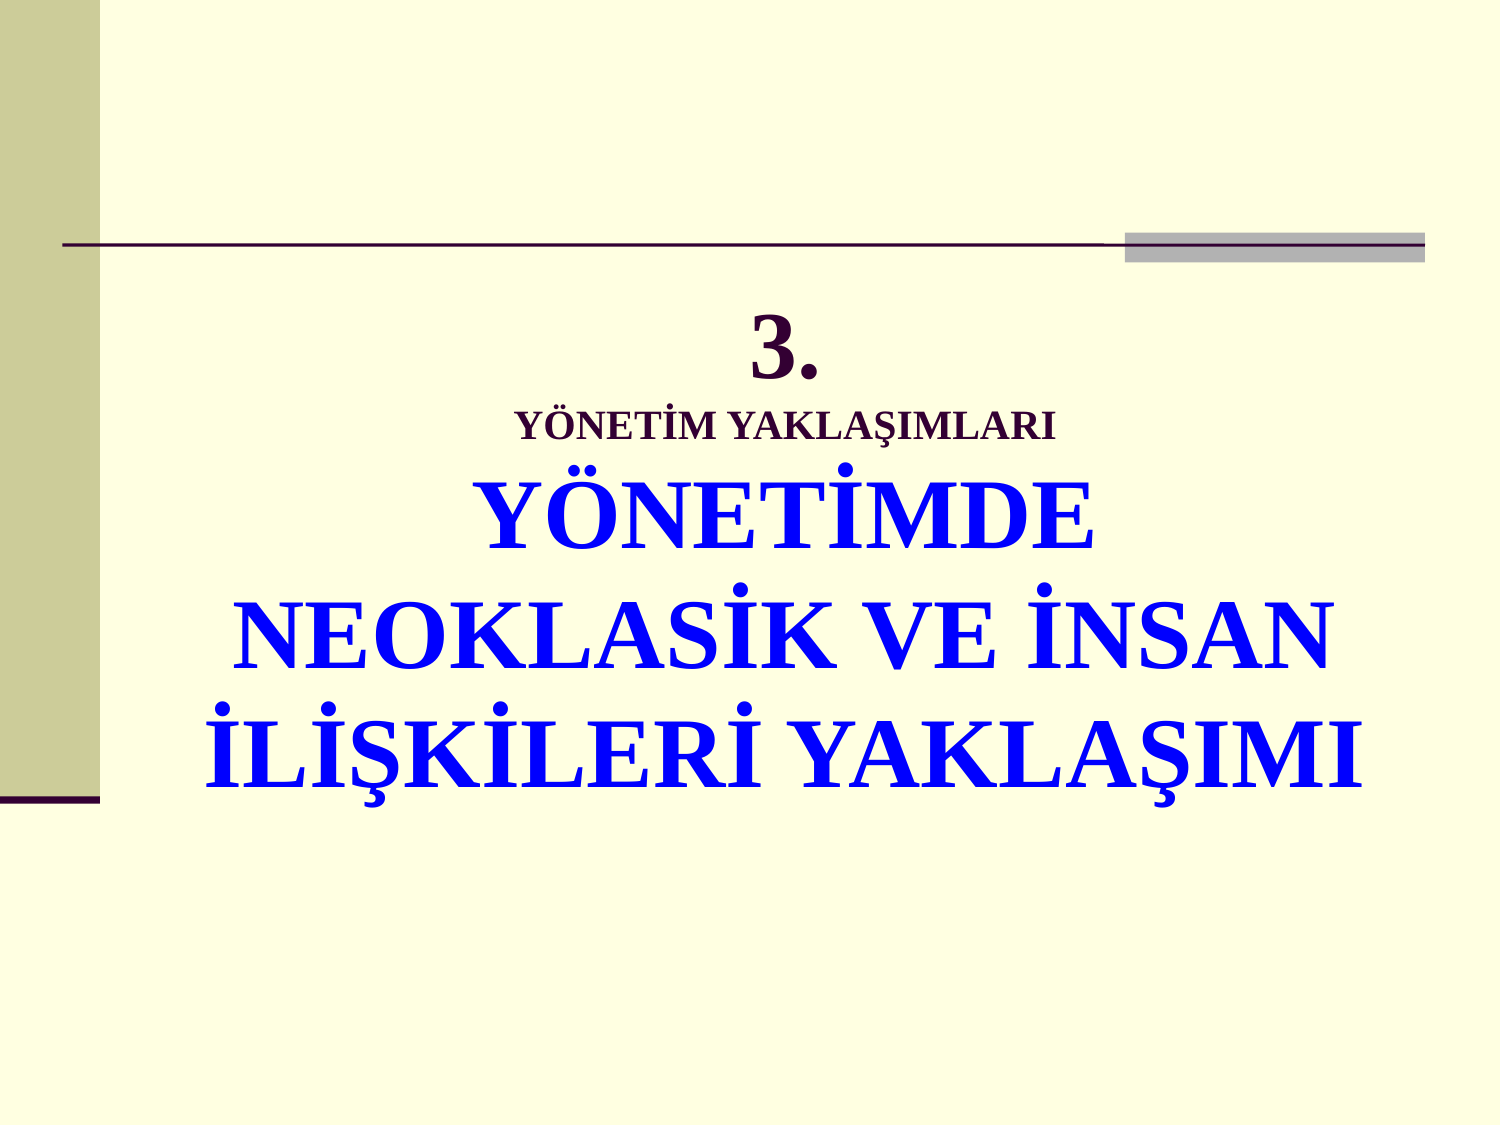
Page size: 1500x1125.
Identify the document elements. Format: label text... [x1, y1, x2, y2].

title 3. YÖNETİM YAKLAŞIMLARI YÖNETİMDE NEOKLASİK VE İNSAN İLİŞKİLERİ YAKLAŞIMI [147, 339, 1423, 752]
